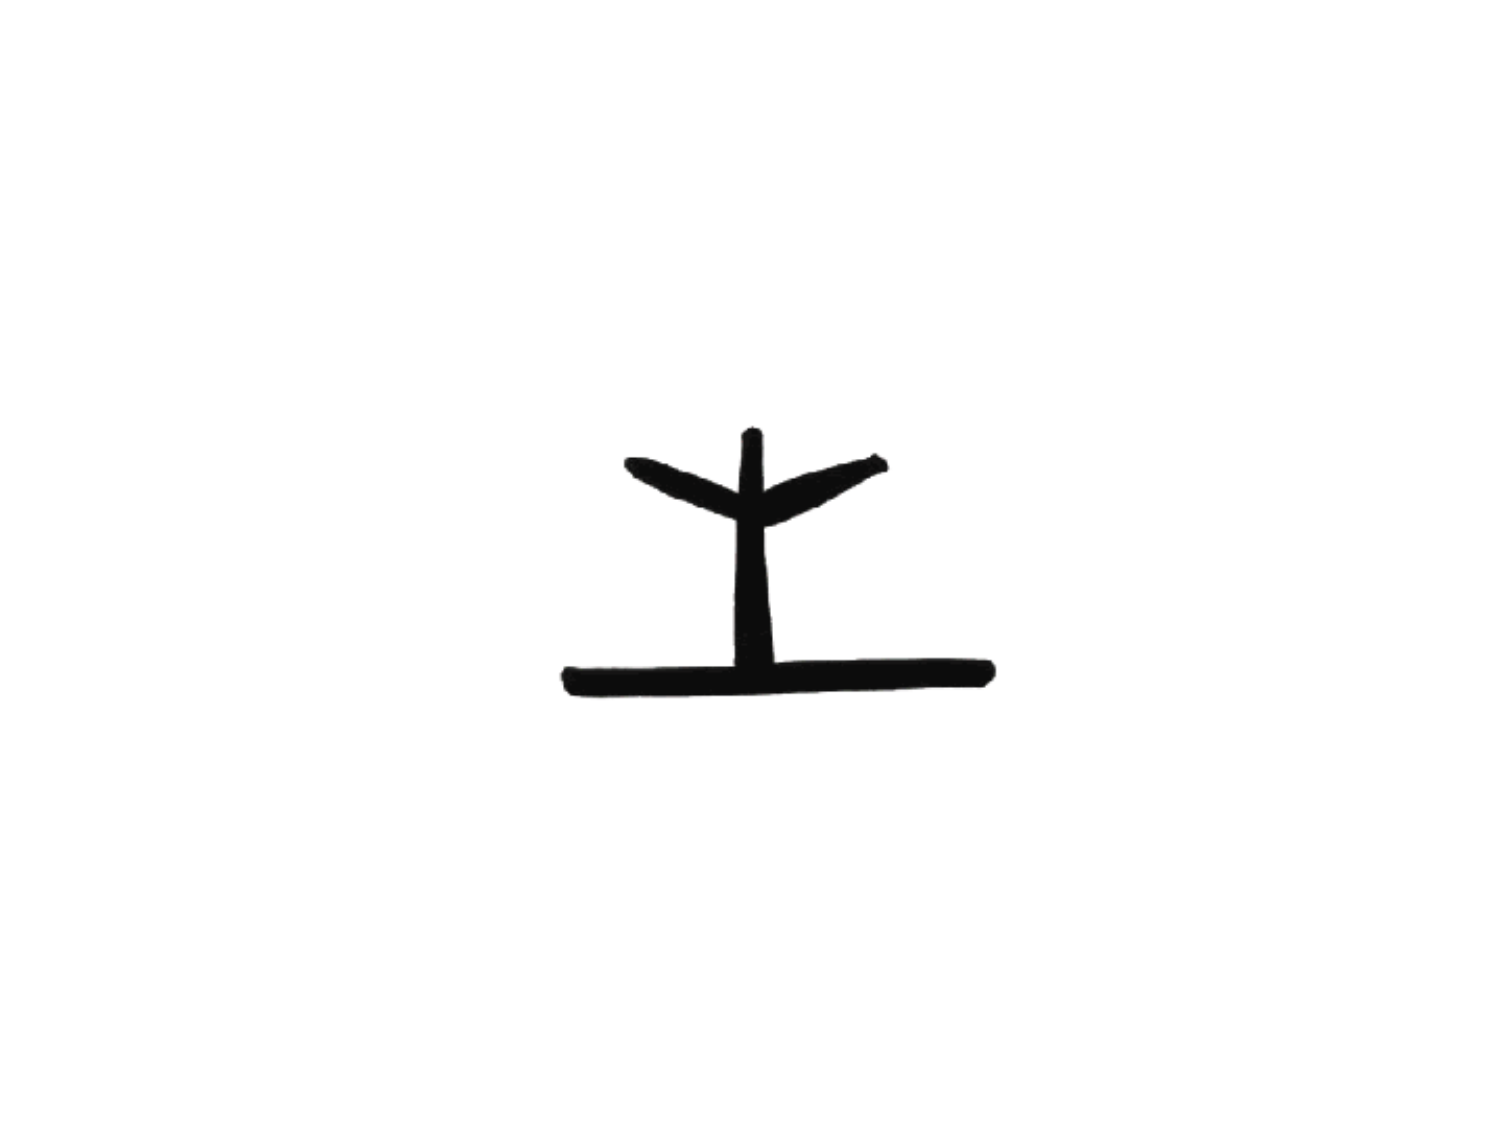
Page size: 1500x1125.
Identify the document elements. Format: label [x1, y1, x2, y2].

text_box [443, 320, 1057, 805]
